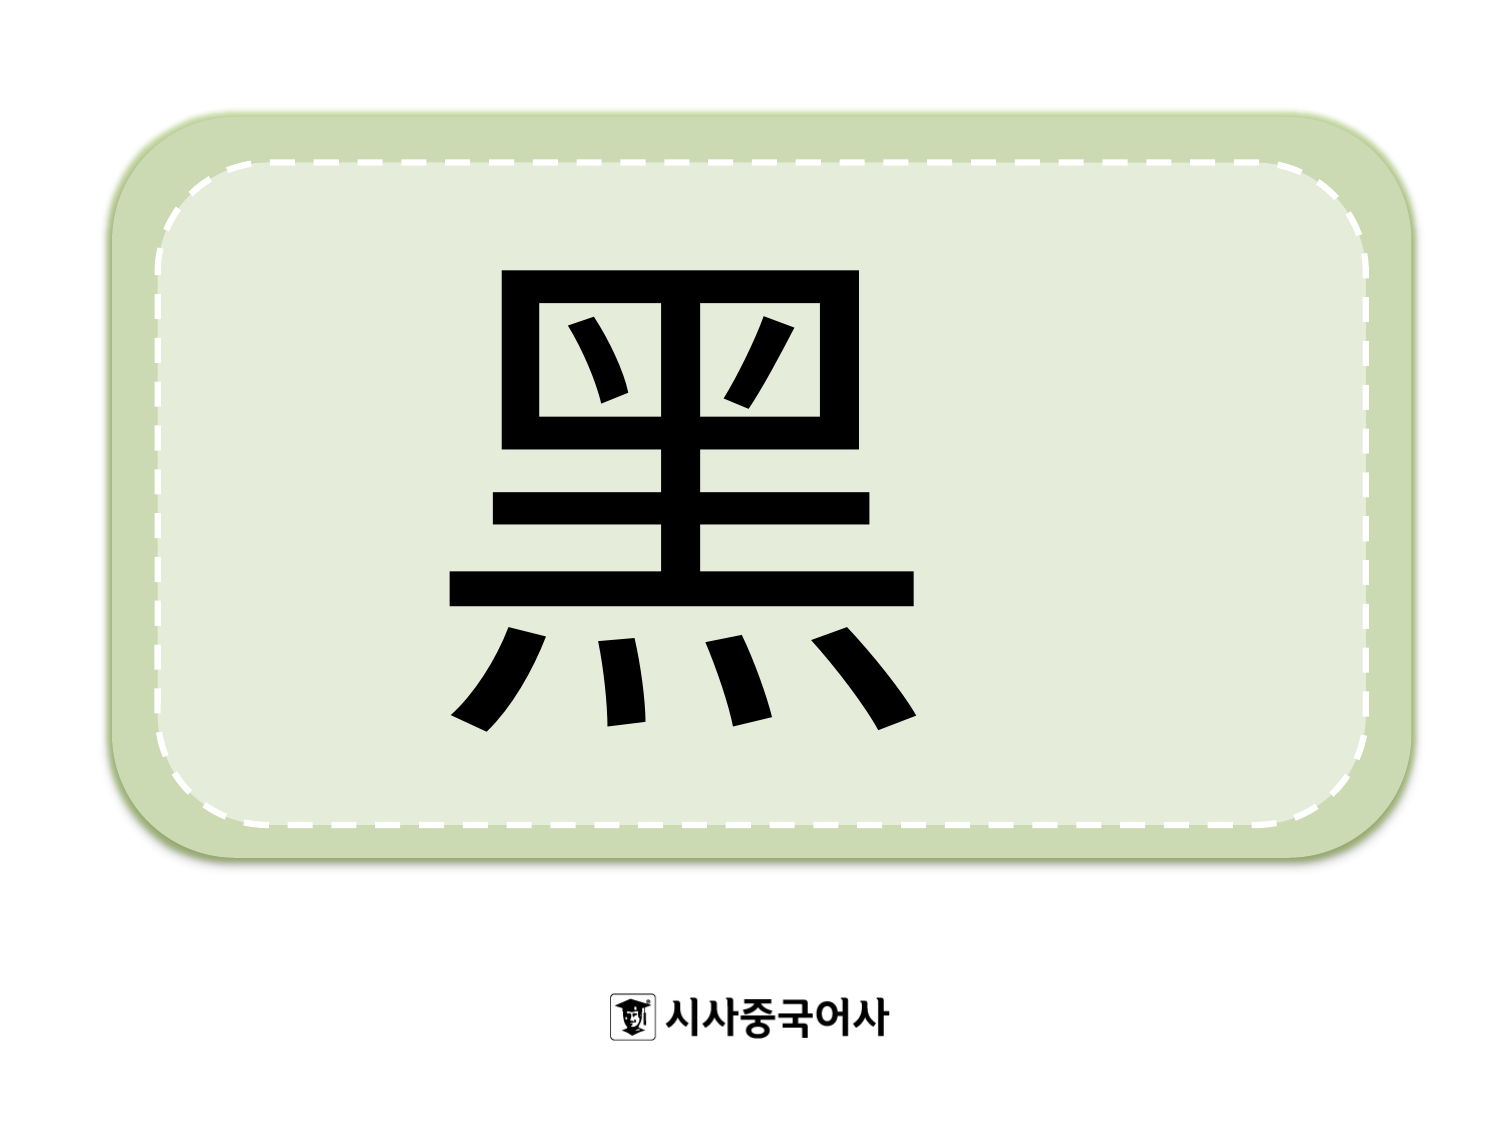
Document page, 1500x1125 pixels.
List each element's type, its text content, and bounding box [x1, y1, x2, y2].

text_box 黑 [135, 149, 1344, 812]
picture [602, 987, 898, 1047]
text_box [162, 160, 1371, 824]
